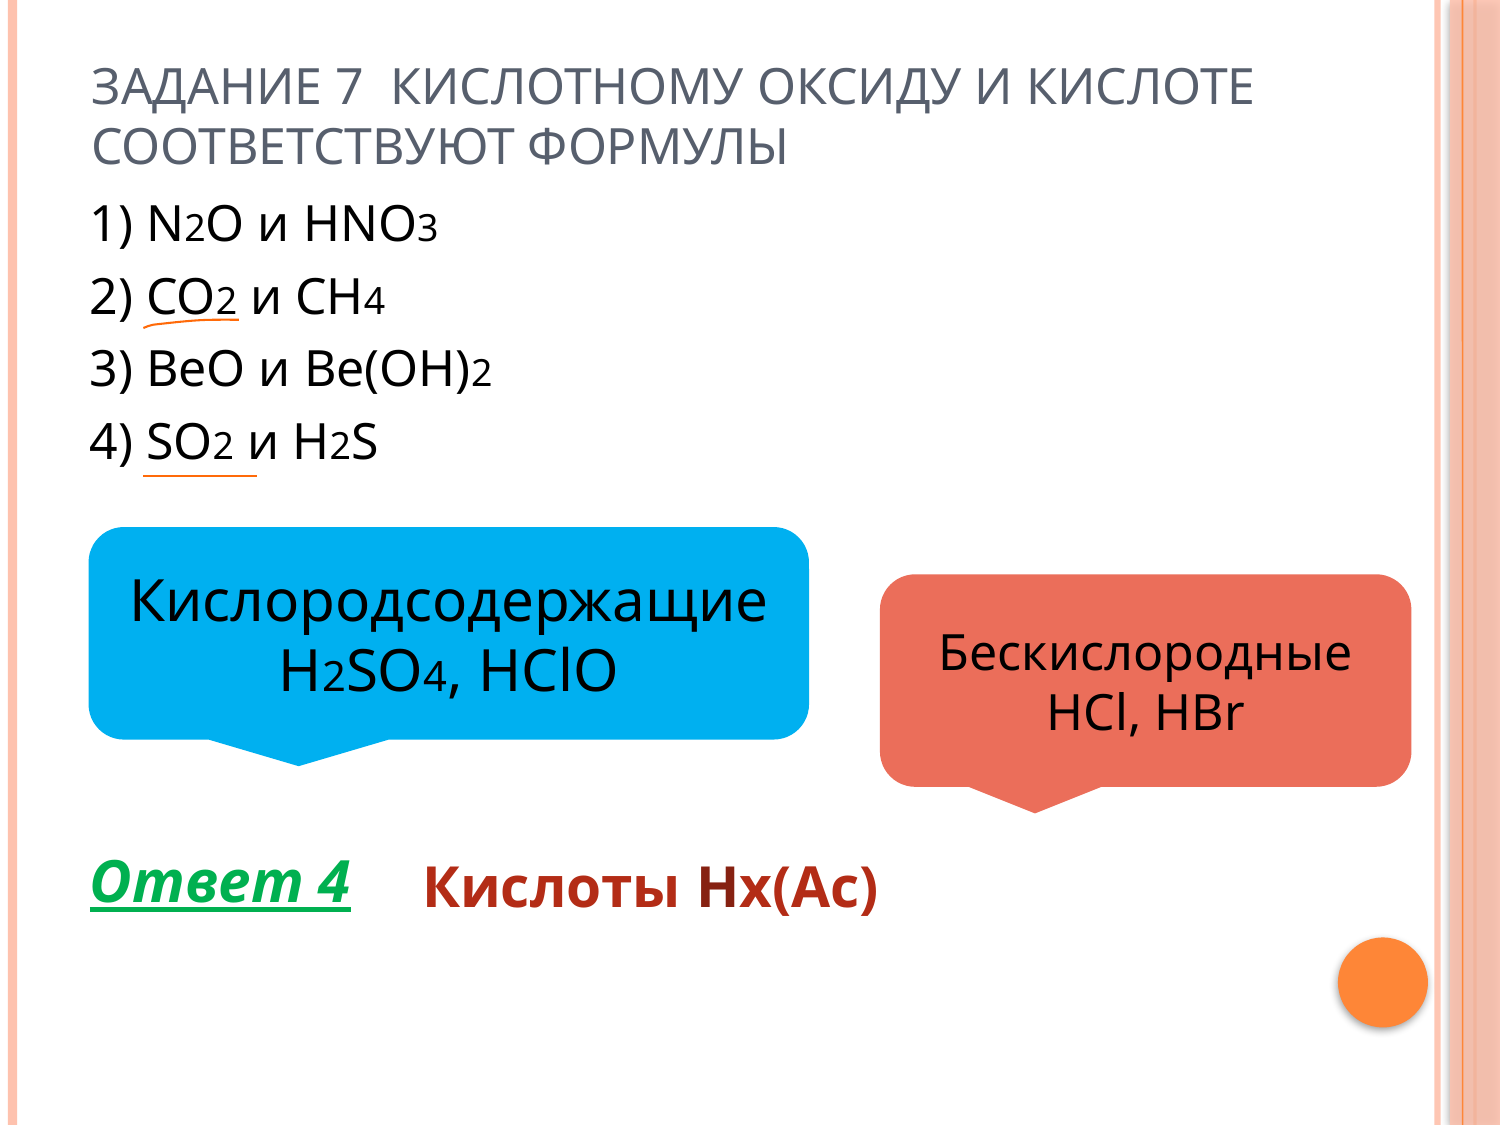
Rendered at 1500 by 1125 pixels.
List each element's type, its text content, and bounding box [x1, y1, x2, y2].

list 1) N2O и HNO3 2) CO2 и CH4 3) BeO и Be(OH)2 4) SO2 и H2S Ответ 4 [75, 184, 656, 504]
text_box [143, 318, 239, 329]
text_box Кислородсодержащие H2SO4, HClO [86, 524, 812, 769]
list Кислоты Hx(Ac) [407, 503, 1447, 929]
title Задание 7 Кислотному оксиду и кислоте соответствуют формулы [76, 19, 1302, 183]
text_box Бескислородные HCl, HBr [877, 572, 1414, 816]
